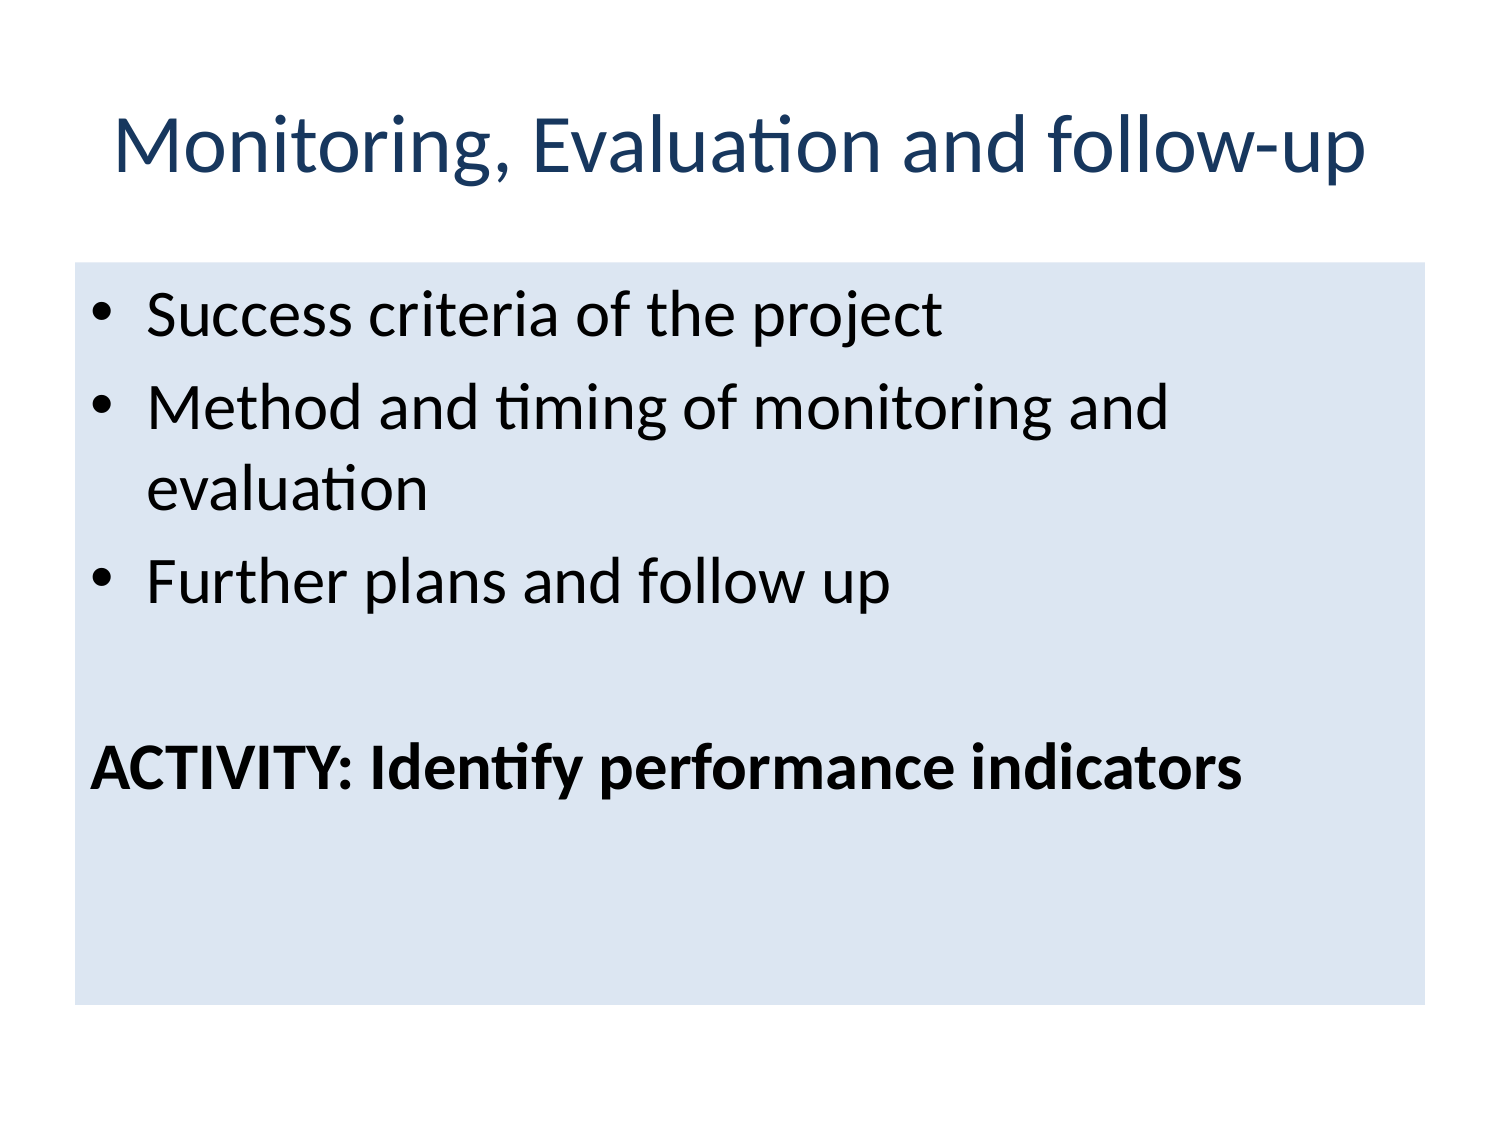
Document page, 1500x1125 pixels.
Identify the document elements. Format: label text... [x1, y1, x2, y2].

list Success criteria of the project Method and timing of monitoring and evaluation Further plans and follow up ACTIVITY: Identify performance indicators [75, 262, 1425, 1005]
title Monitoring, Evaluation and follow-up [75, 45, 1425, 233]
